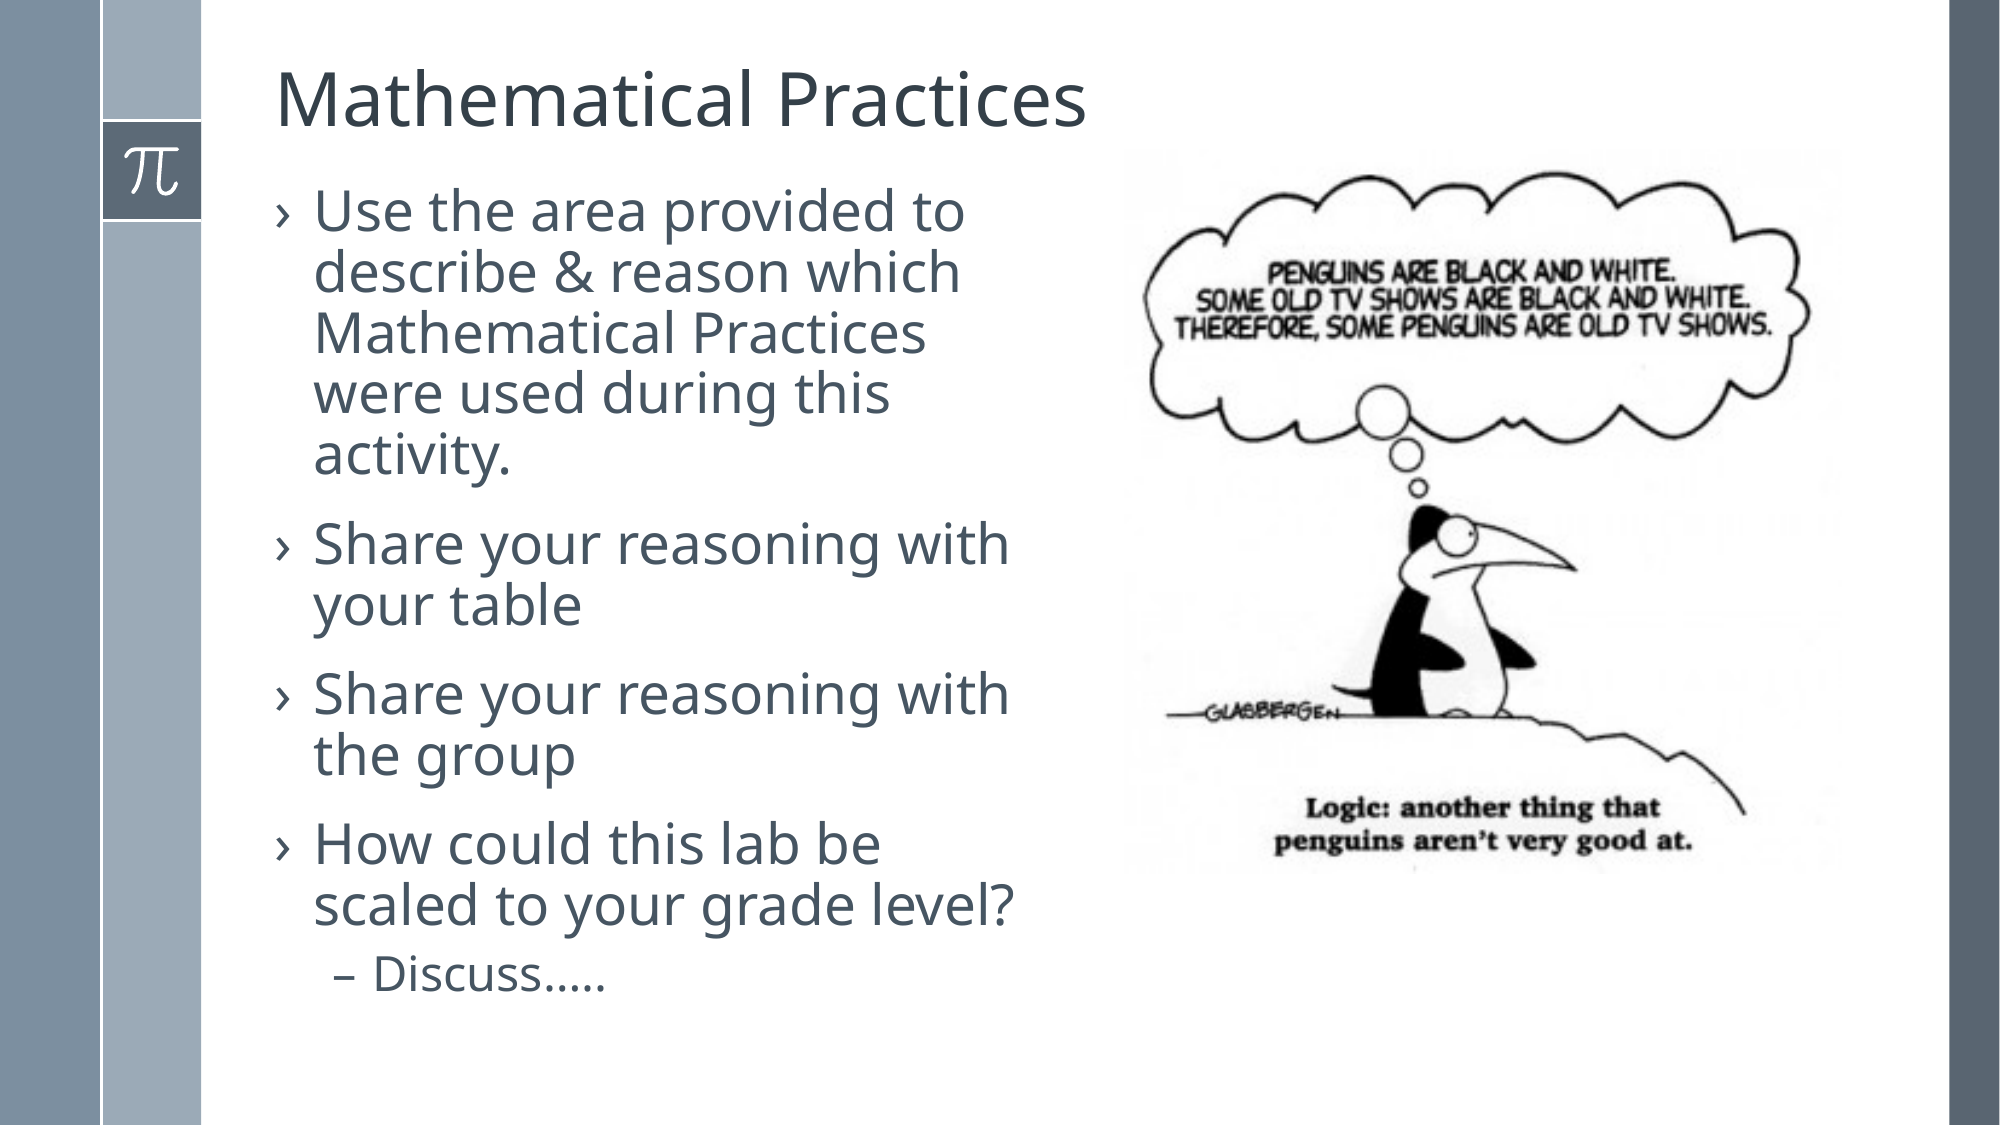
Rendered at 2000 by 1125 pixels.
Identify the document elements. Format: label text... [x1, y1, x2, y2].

picture [1124, 149, 1842, 874]
title Mathematical Practices [259, 42, 1865, 150]
list Use the area provided to describe & reason which Mathematical Practices were used during this activity. Share your reasoning with your table Share your reasoning with the group How could this lab be scaled to your grade level? Discuss….. [259, 174, 1036, 1075]
